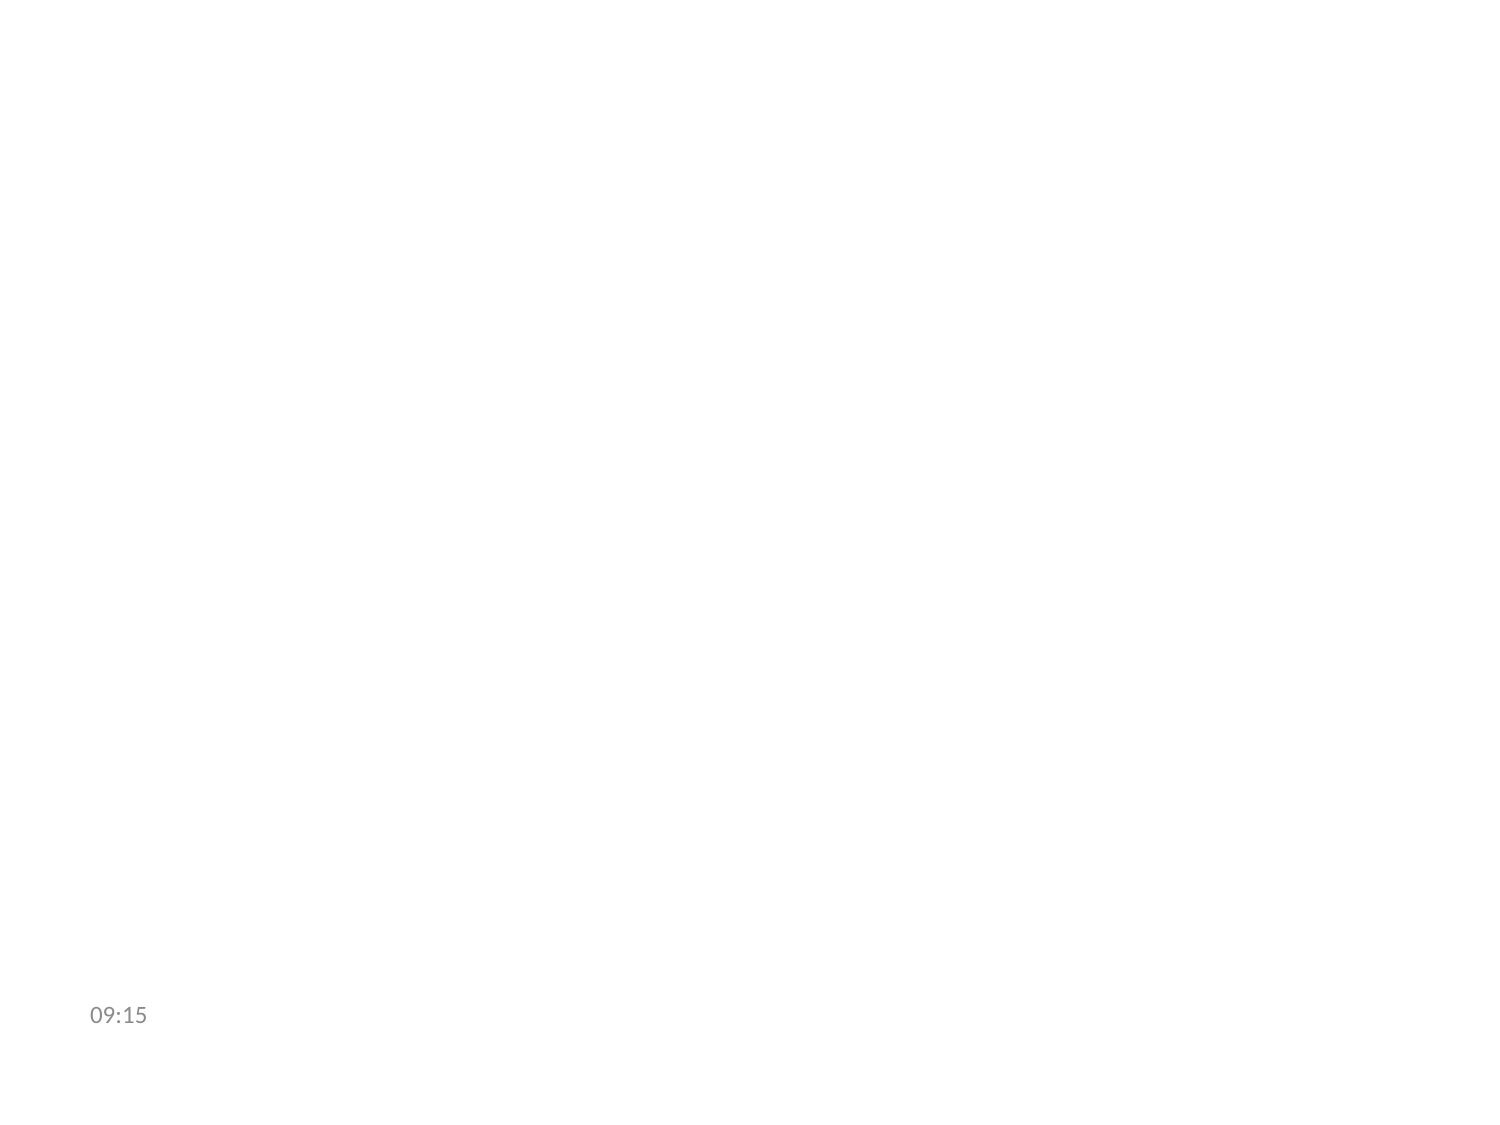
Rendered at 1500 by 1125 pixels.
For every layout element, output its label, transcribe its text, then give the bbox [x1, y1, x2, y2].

text_box 15:35 [75, 983, 425, 1044]
